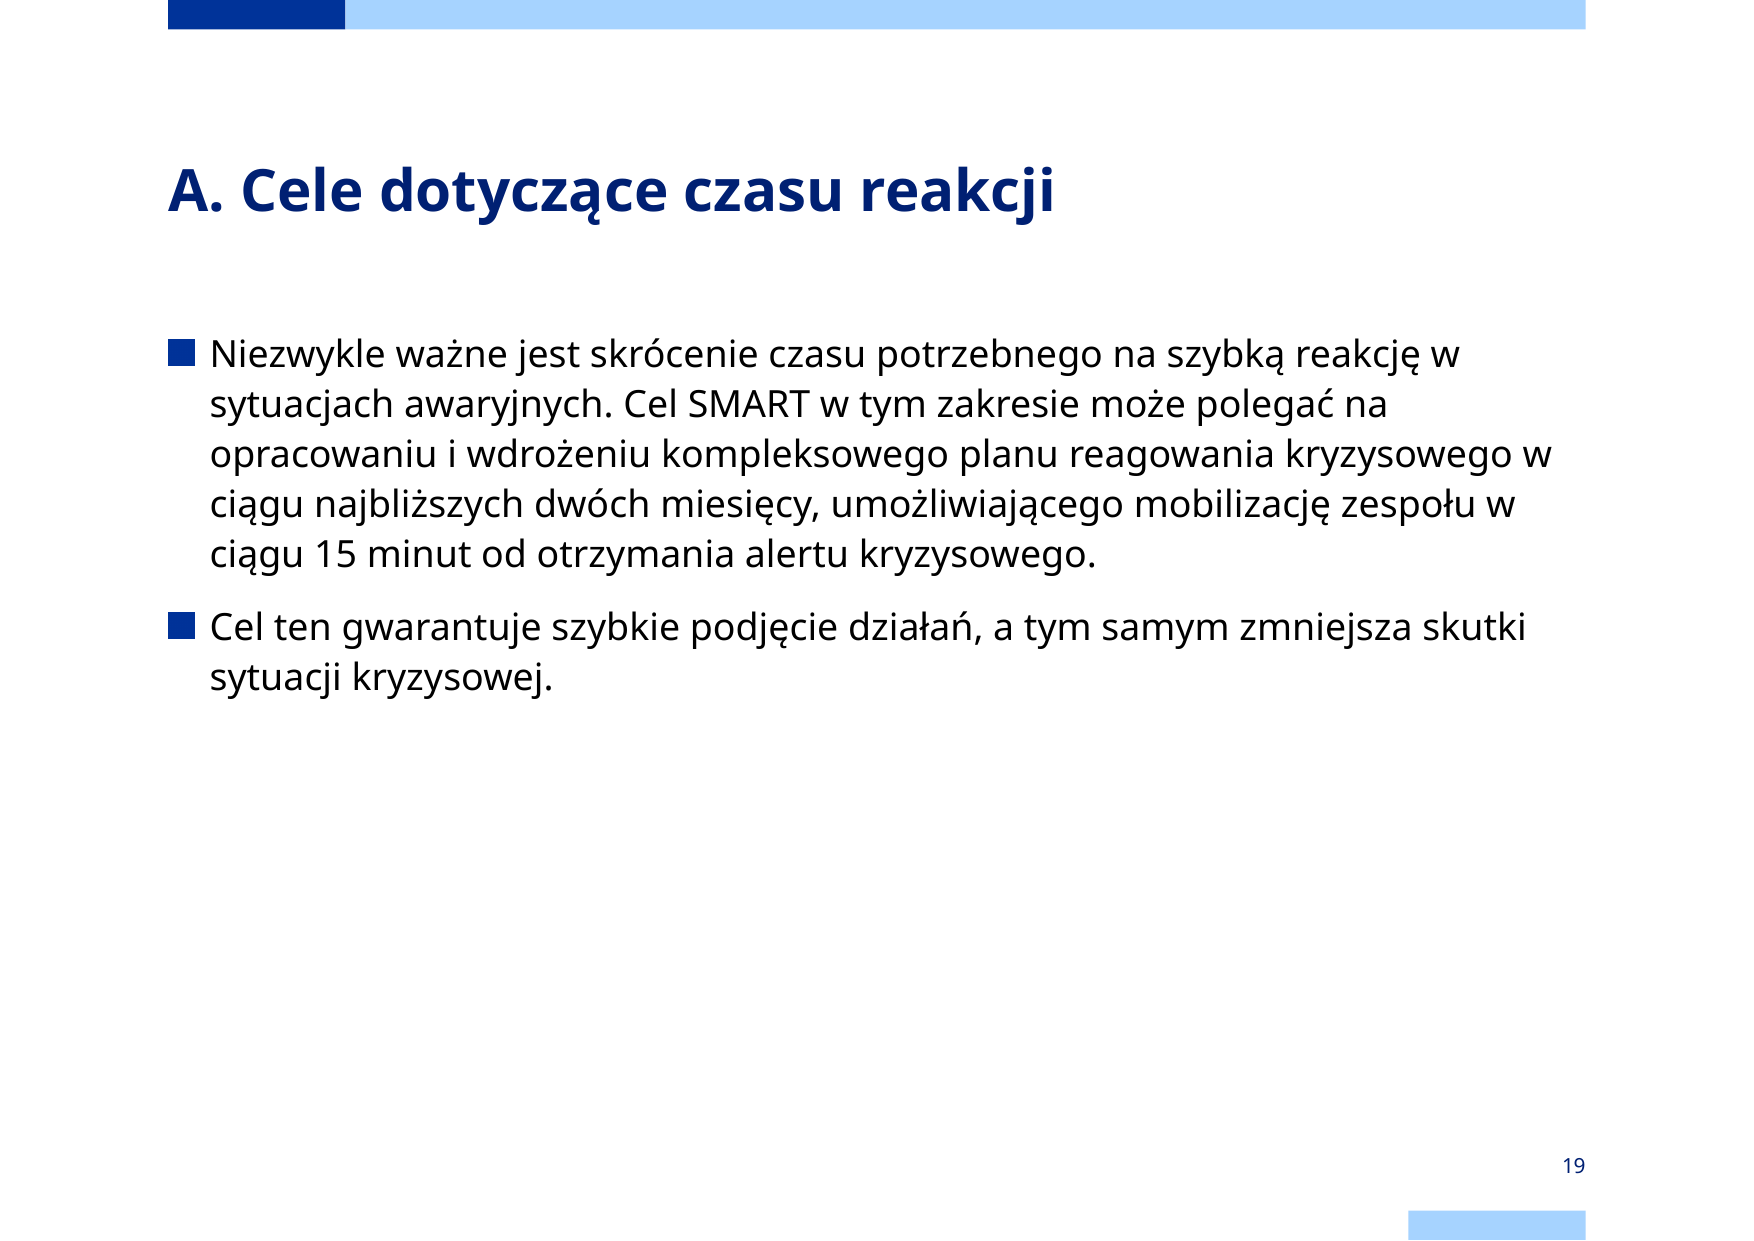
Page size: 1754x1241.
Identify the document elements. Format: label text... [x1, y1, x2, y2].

picture [168, 339, 195, 366]
picture [168, 612, 195, 639]
list Niezwykle ważne jest skrócenie czasu potrzebnego na szybką reakcję w sytuacjach awaryjnych. Cel SMART w tym zakresie może polegać na opracowaniu i wdrożeniu kompleksowego planu reagowania kryzysowego w ciągu najbliższych dwóch miesięcy, umożliwiającego mobilizację zespołu w ciągu 15 minut od otrzymania alertu kryzysowego. Cel ten gwarantuje szybkie podjęcie działań, a tym samym zmniejsza skutki sytuacji kryzysowej. [168, 324, 1586, 1093]
slide_number 19 [1408, 1151, 1586, 1182]
title A. Cele dotyczące czasu reakcji [168, 147, 1586, 324]
